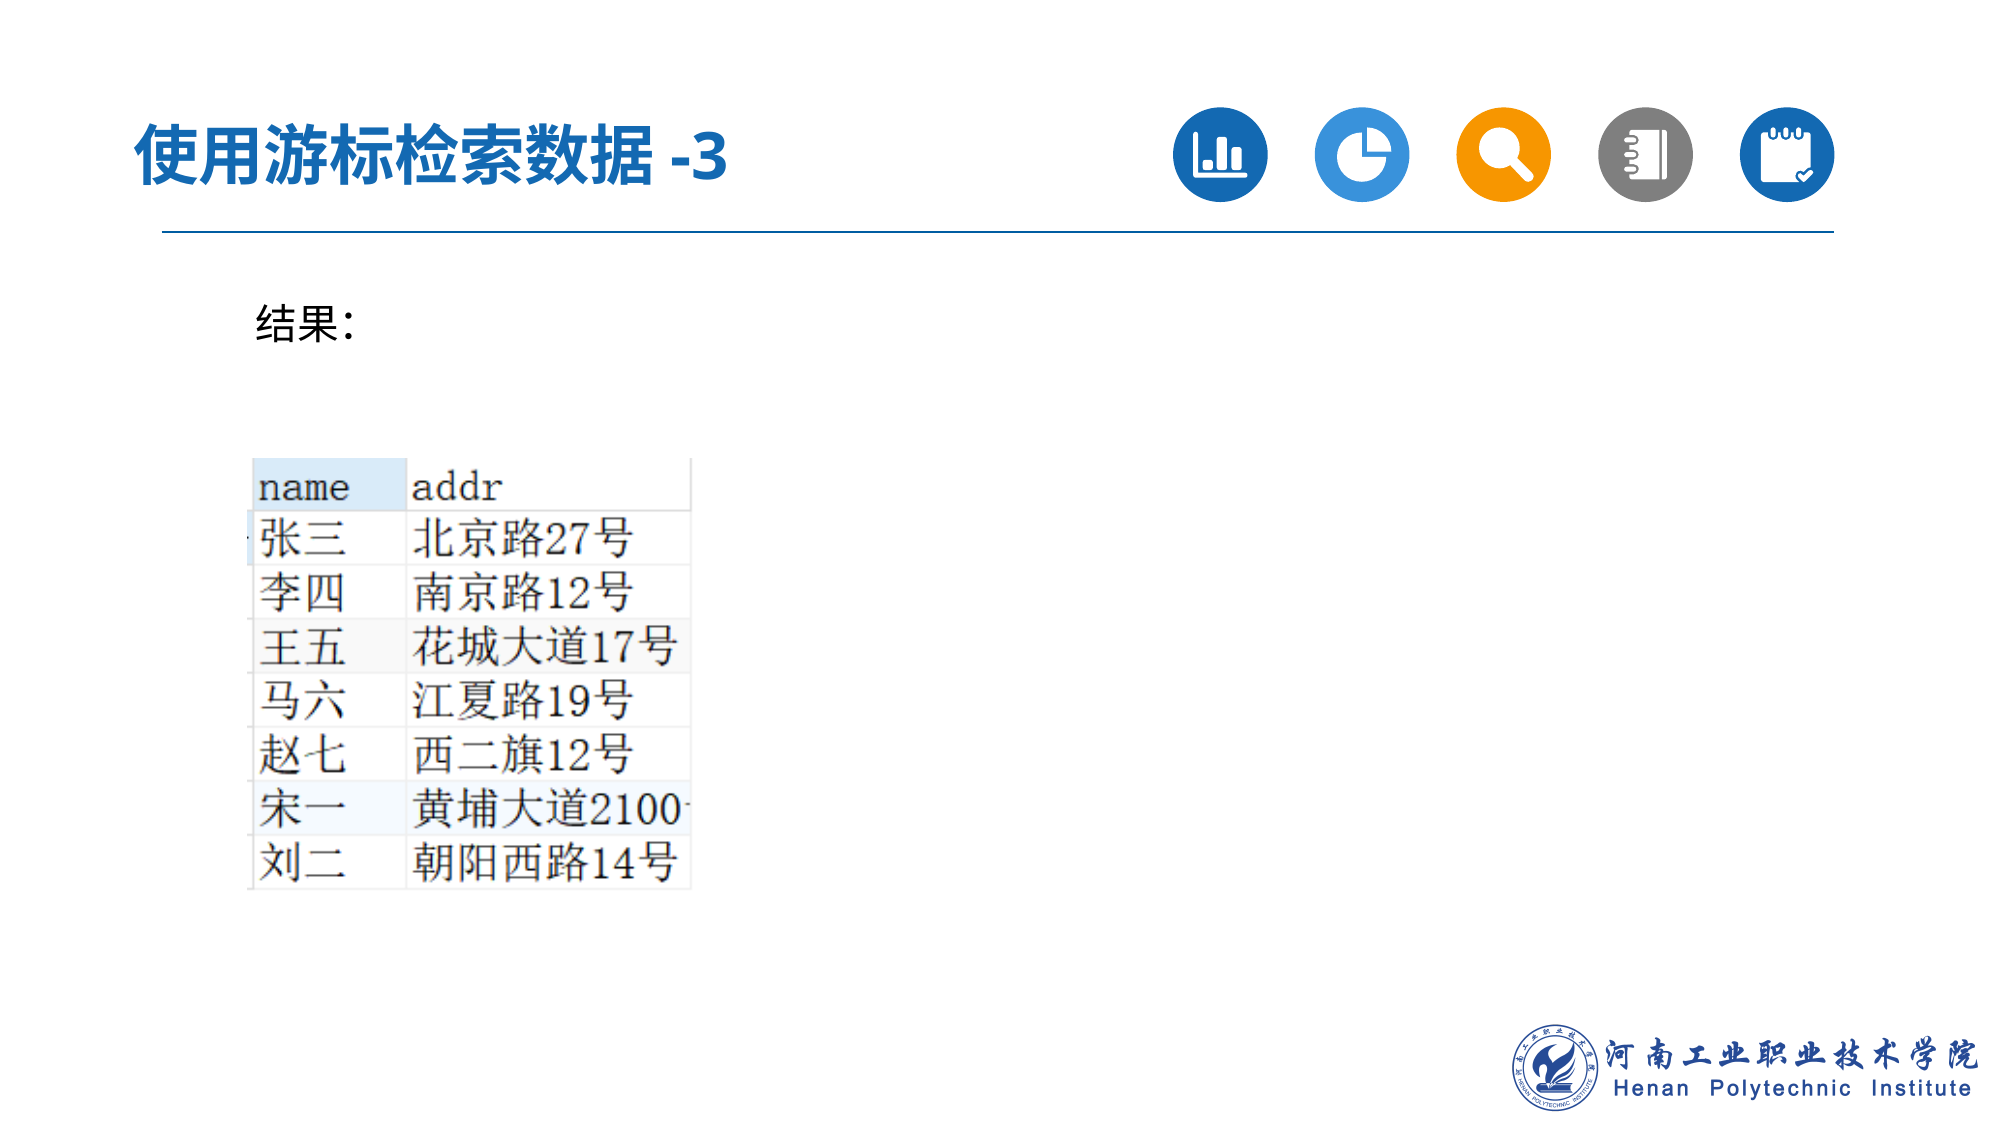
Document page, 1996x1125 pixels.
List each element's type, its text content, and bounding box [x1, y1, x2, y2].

picture [1493, 1020, 1984, 1118]
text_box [1314, 107, 1410, 203]
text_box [1598, 107, 1694, 203]
text_box 结果： [160, 262, 1792, 399]
picture [247, 458, 702, 900]
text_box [1172, 107, 1268, 203]
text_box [1456, 107, 1552, 203]
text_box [1739, 107, 1835, 203]
text_box 使用游标检索数据-3 [110, 93, 752, 203]
